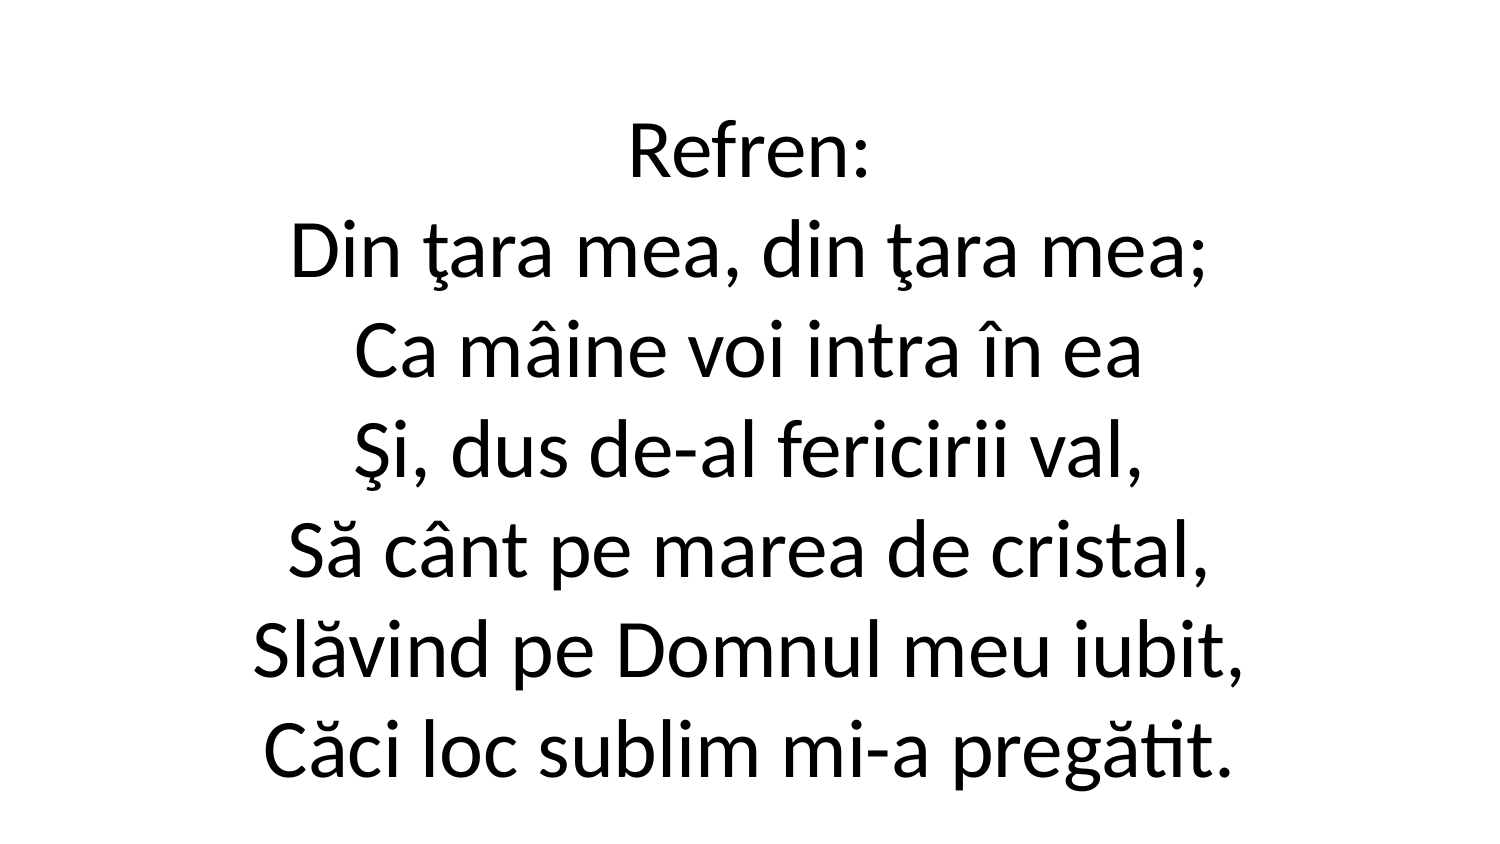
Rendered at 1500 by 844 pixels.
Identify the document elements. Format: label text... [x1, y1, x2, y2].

text_box Refren: Din ţara mea, din ţara mea; Ca mâine voi intra în ea Şi, dus de-al fericirii val, Să cânt pe marea de cristal, Slăvind pe Domnul meu iubit, Căci loc sublim mi-a pregătit. [237, 42, 1262, 802]
